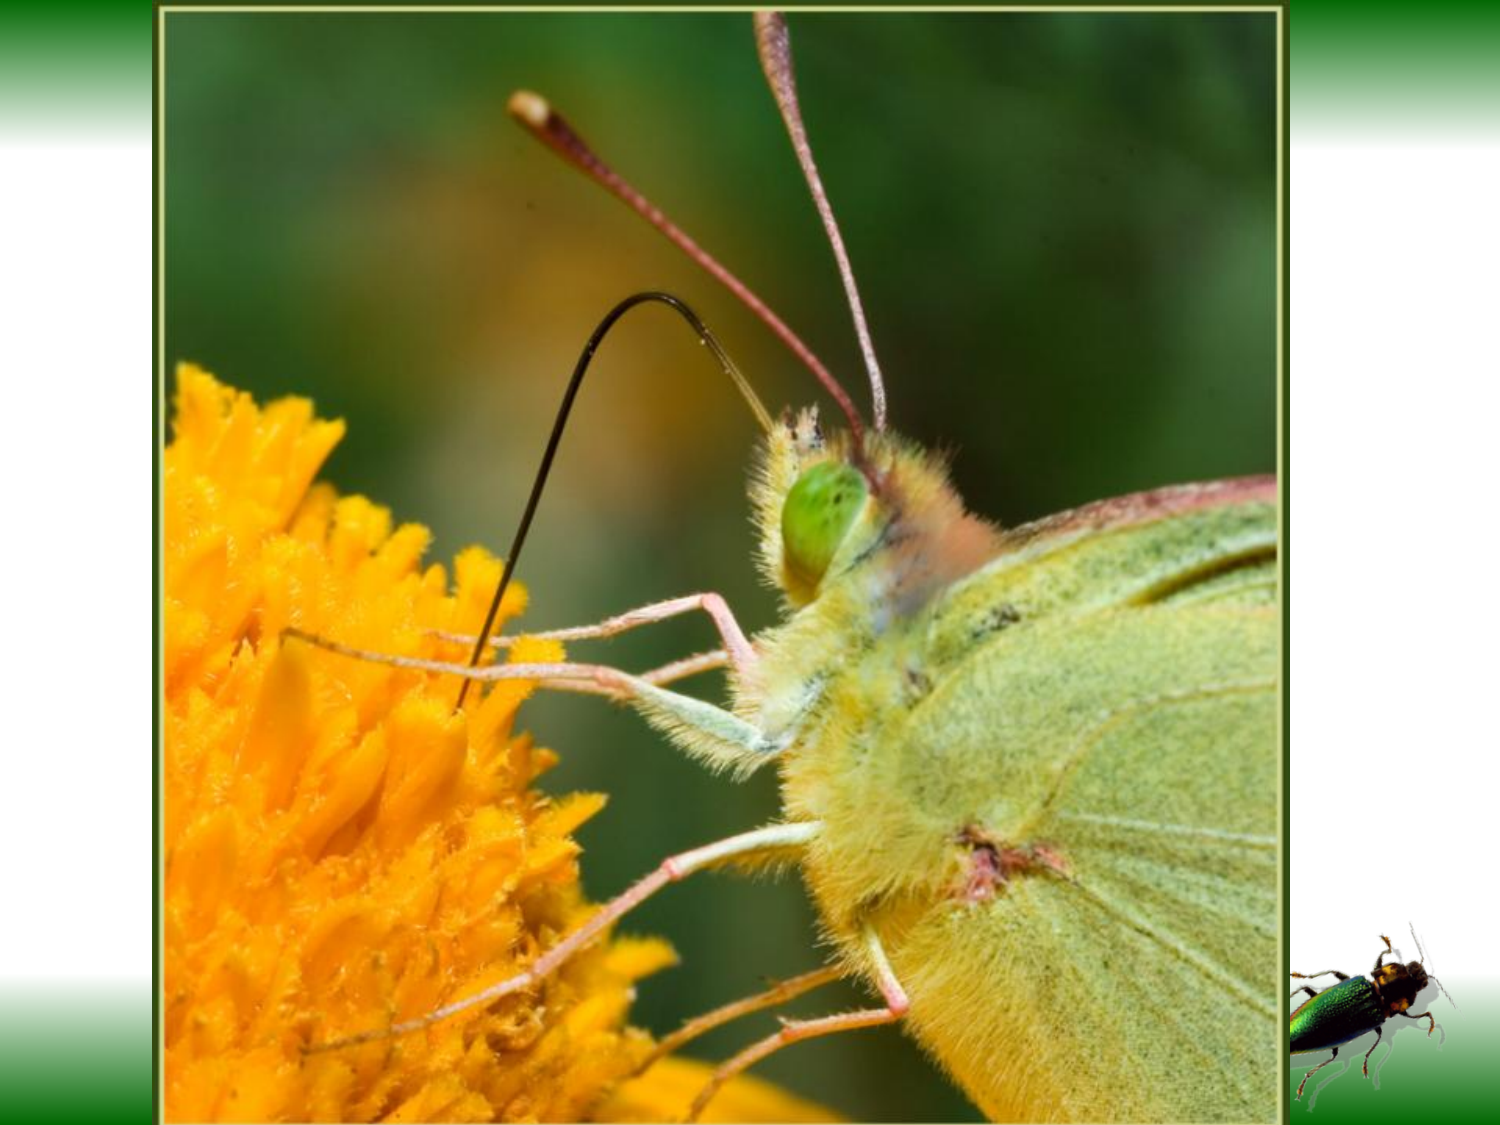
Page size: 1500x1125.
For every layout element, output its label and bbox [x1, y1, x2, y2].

picture [152, 0, 1467, 1125]
